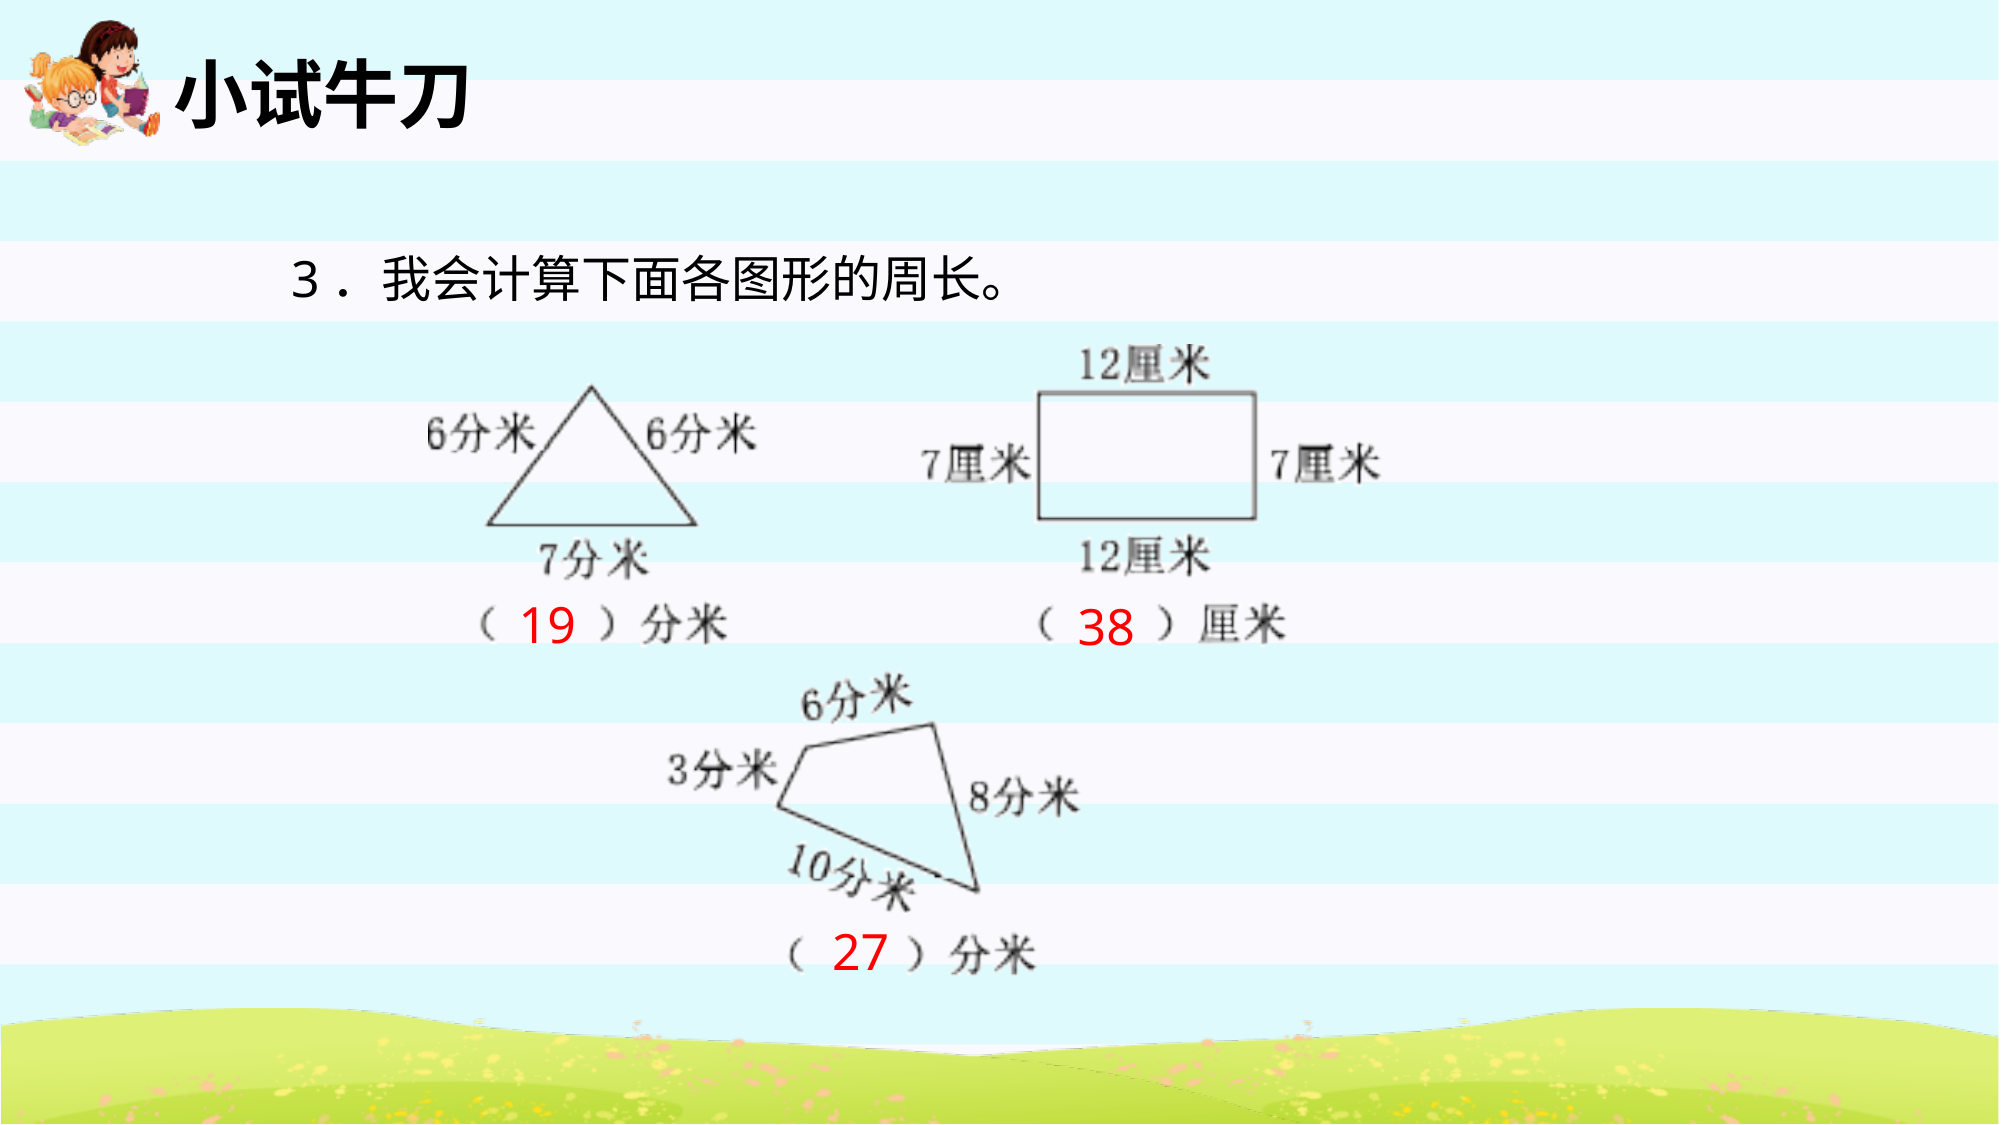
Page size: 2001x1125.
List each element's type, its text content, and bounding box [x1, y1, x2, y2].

text_box 3．我会计算下面各图形的周长。 [159, 209, 1294, 315]
picture [428, 344, 1390, 993]
picture [1, 1008, 1999, 1124]
picture [24, 20, 160, 146]
text_box 小试牛刀 [159, 39, 618, 145]
